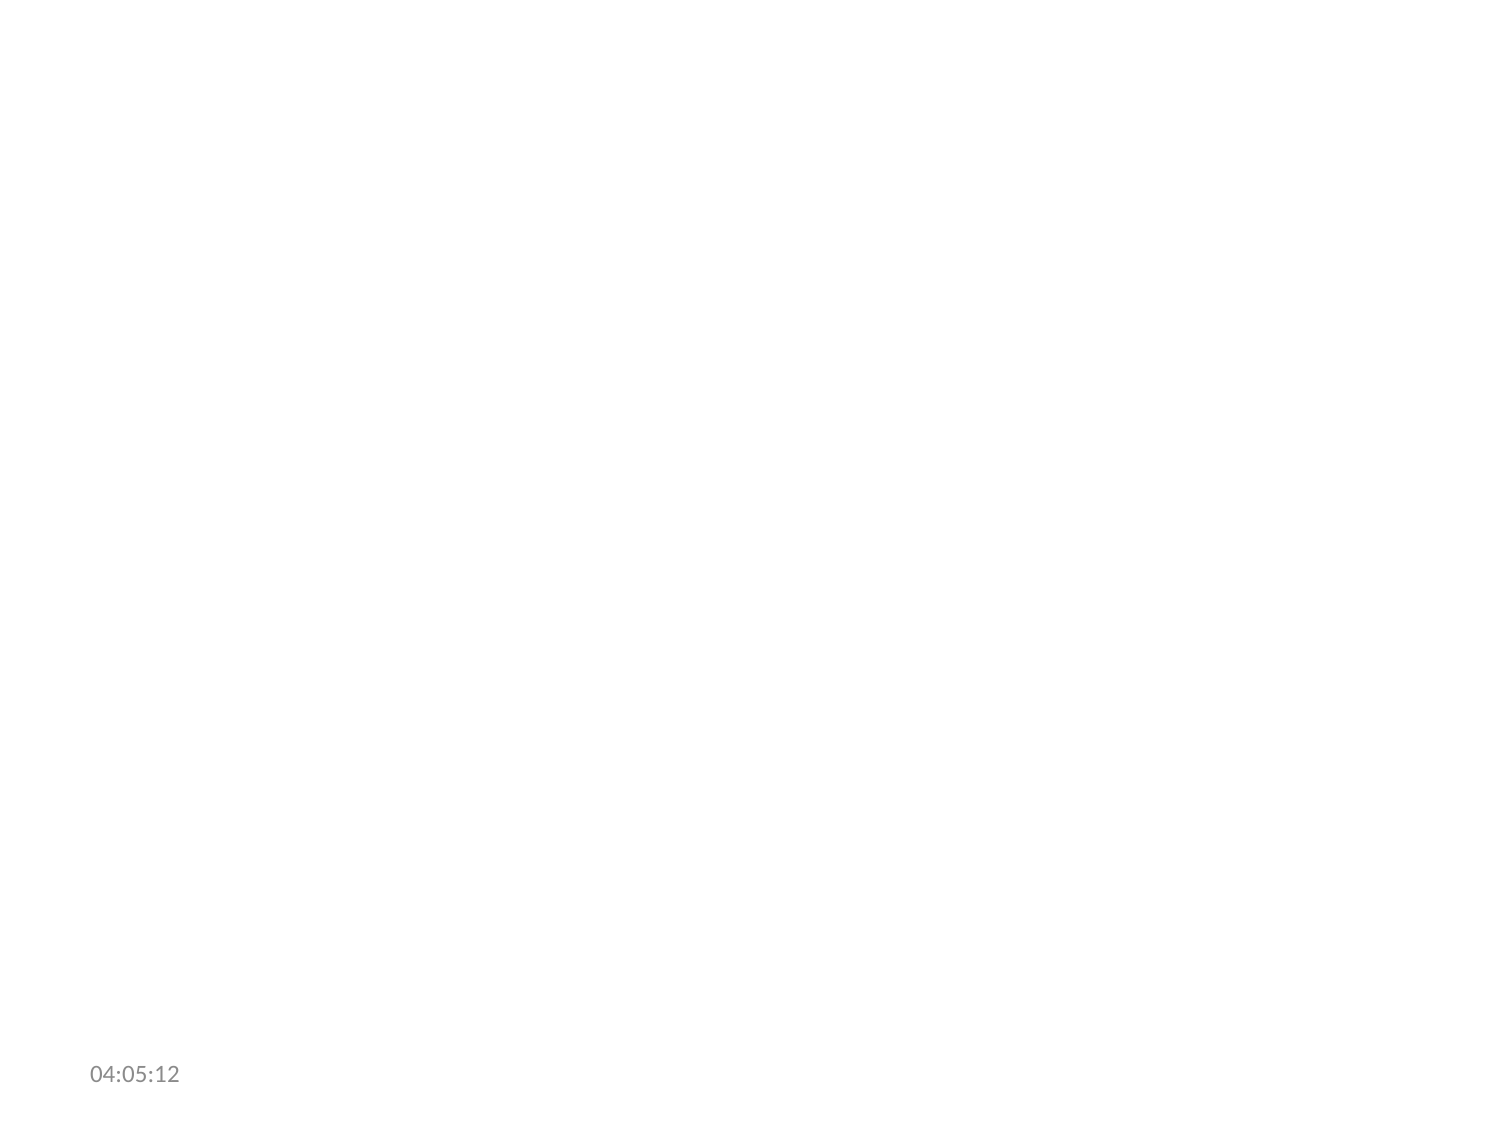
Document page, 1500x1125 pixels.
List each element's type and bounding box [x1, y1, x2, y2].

slide_number [75, 1042, 425, 1103]
